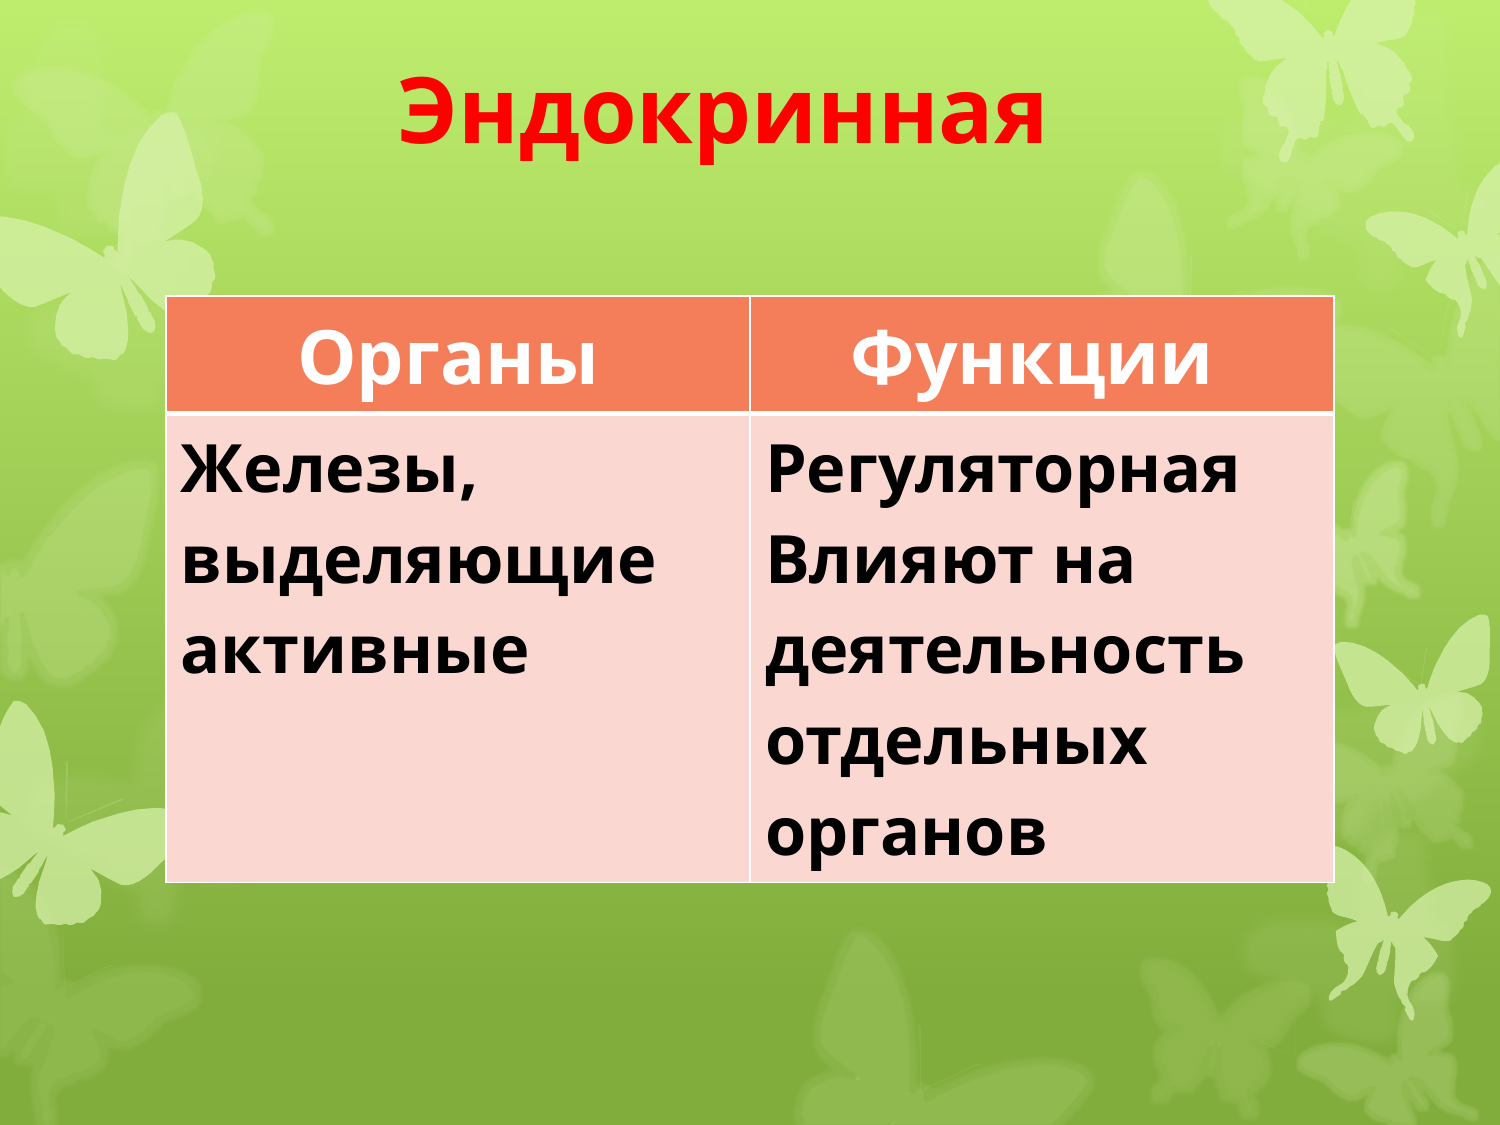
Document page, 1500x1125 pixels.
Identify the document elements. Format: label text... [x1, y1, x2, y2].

table_cell Регуляторная Влияют на деятельность отдельных органов [751, 416, 1333, 882]
table_header Функции [751, 297, 1333, 411]
table_cell Железы, выделяющие активные [167, 416, 749, 882]
title Эндокринная [147, 30, 1317, 183]
table_header Органы [167, 297, 749, 411]
